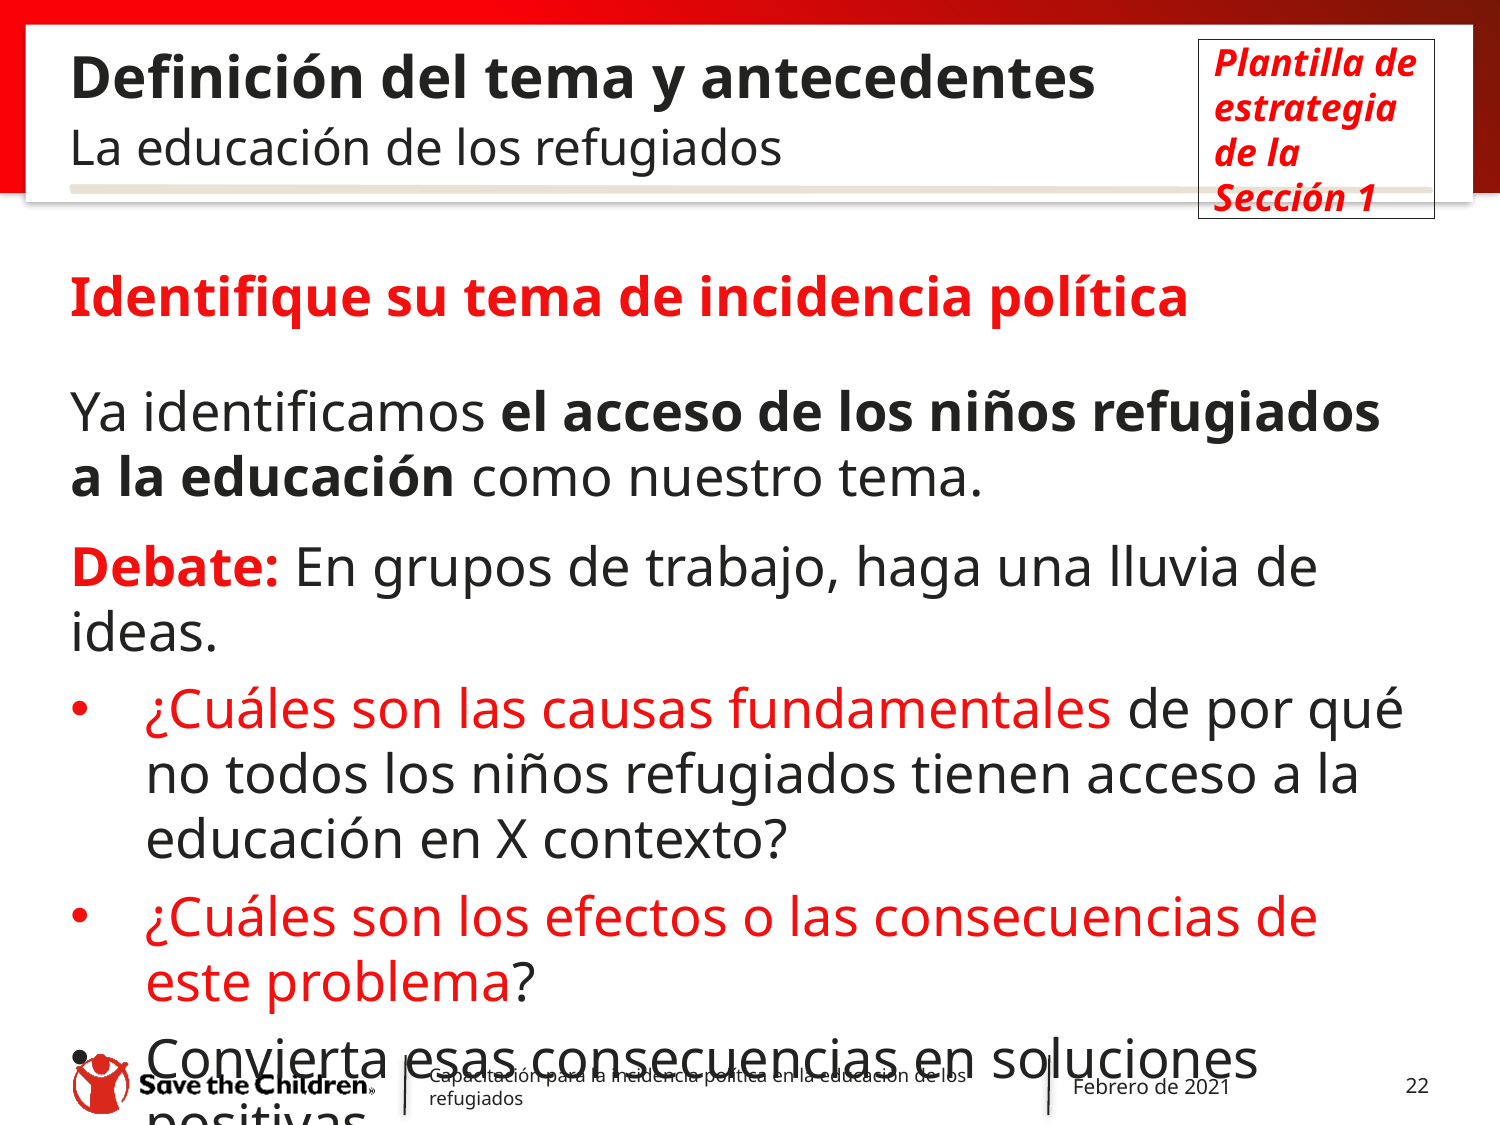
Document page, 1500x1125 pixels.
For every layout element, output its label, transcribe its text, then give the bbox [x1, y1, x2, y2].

picture [62, 1043, 386, 1125]
picture [69, 184, 1198, 194]
footer Capacitación para la incidencia política en la educación de los refugiados [414, 1056, 1042, 1117]
text_box Plantilla de estrategia de la Sección 1 [1198, 39, 1435, 219]
title Definición del tema y antecedentes [69, 33, 1429, 115]
list La educación de los refugiados [69, 115, 1198, 176]
slide_number 22 [1317, 1056, 1445, 1117]
list Identifique su tema de incidencia política Ya identificamos el acceso de los niños refugiados a la educación como nuestro tema. Debate: En grupos de trabajo, haga una lluvia de ideas. ¿Cuáles son las causas fundamentales de por qué no todos los niños refugiados tienen acceso a la educación en X contexto? ¿Cuáles son los efectos o las consecuencias de este problema? Convierta esas consecuencias en soluciones positivas. [70, 262, 1428, 1035]
slide_number Febrero de 2021 [1057, 1056, 1317, 1117]
